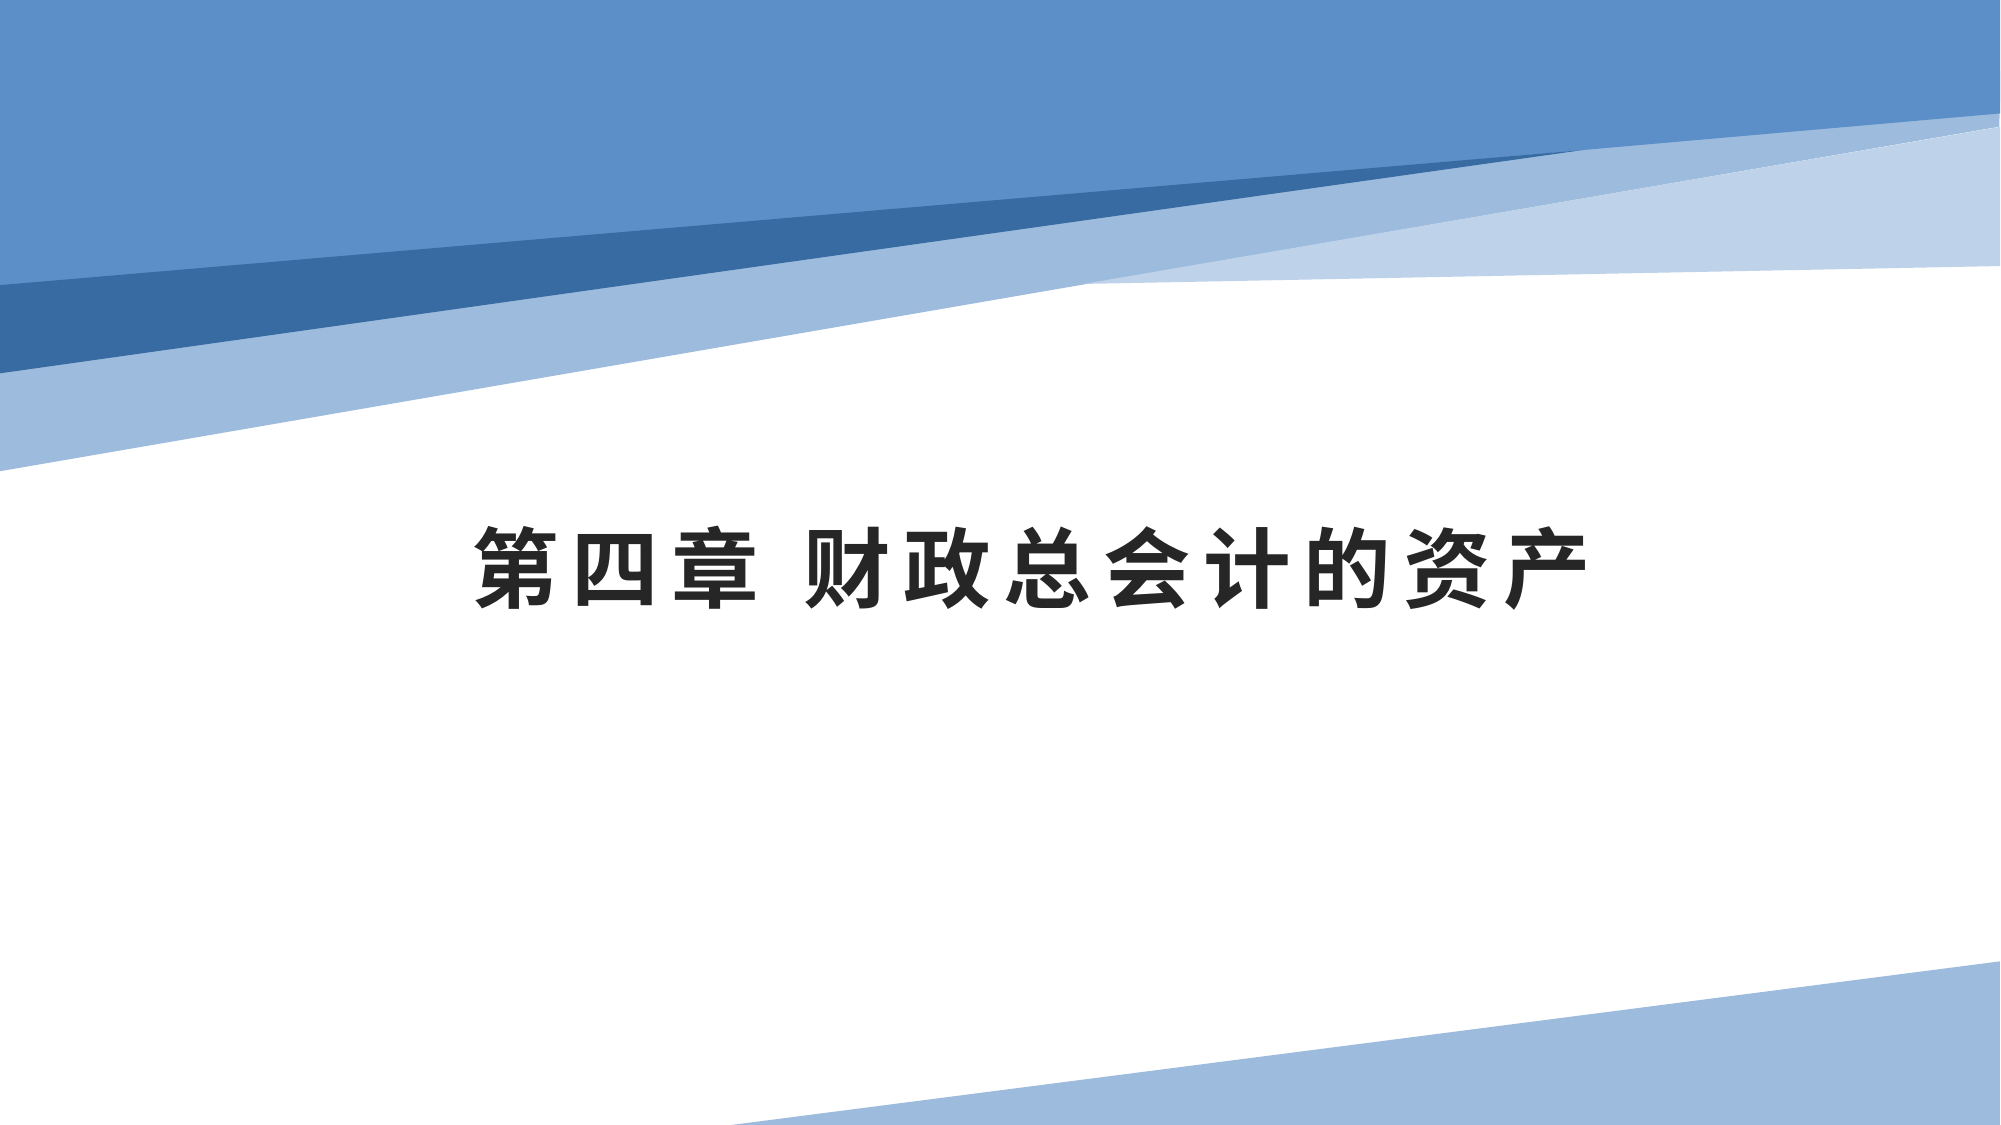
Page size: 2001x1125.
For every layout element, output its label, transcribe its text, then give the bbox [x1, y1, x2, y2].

title 第四章 财政总会计的资产 [447, 443, 1616, 627]
